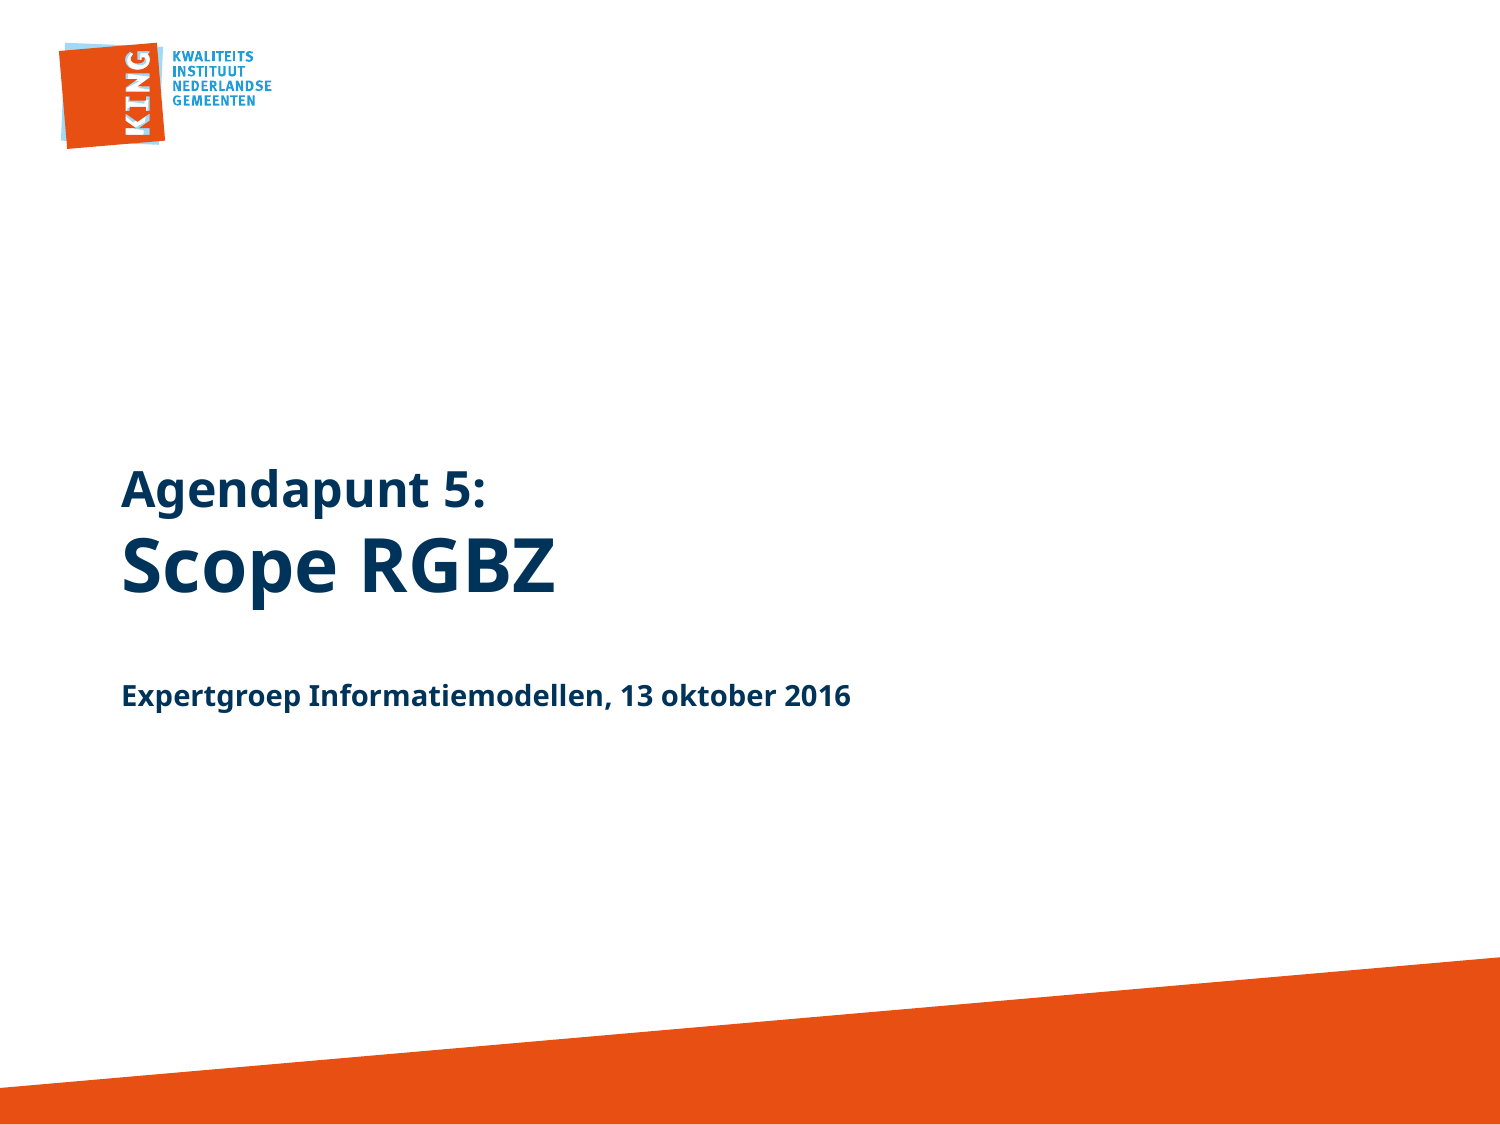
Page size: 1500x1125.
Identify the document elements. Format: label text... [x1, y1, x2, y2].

title Agendapunt 5: Scope RGBZ Expertgroep Informatiemodellen, 13 oktober 2016 [106, 374, 1500, 616]
